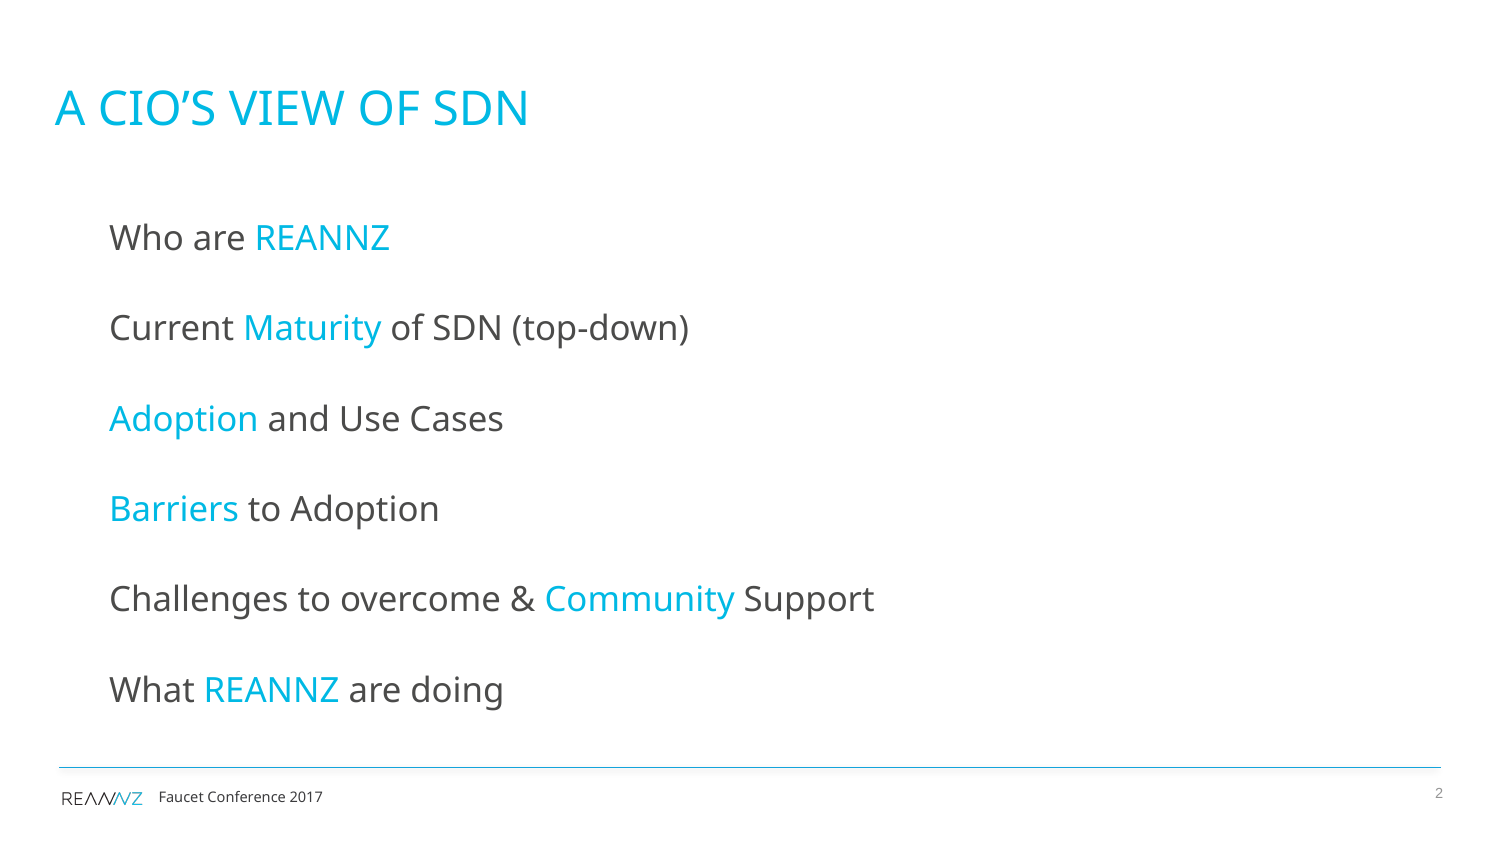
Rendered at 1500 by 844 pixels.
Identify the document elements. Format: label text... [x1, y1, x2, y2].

list Who are REANNZ Current Maturity of SDN (top-down) Adoption and Use Cases Barriers to Adoption Challenges to overcome & Community Support What REANNZ are doing [109, 166, 1379, 721]
list A CIO’s view of SDN [54, 70, 1433, 138]
